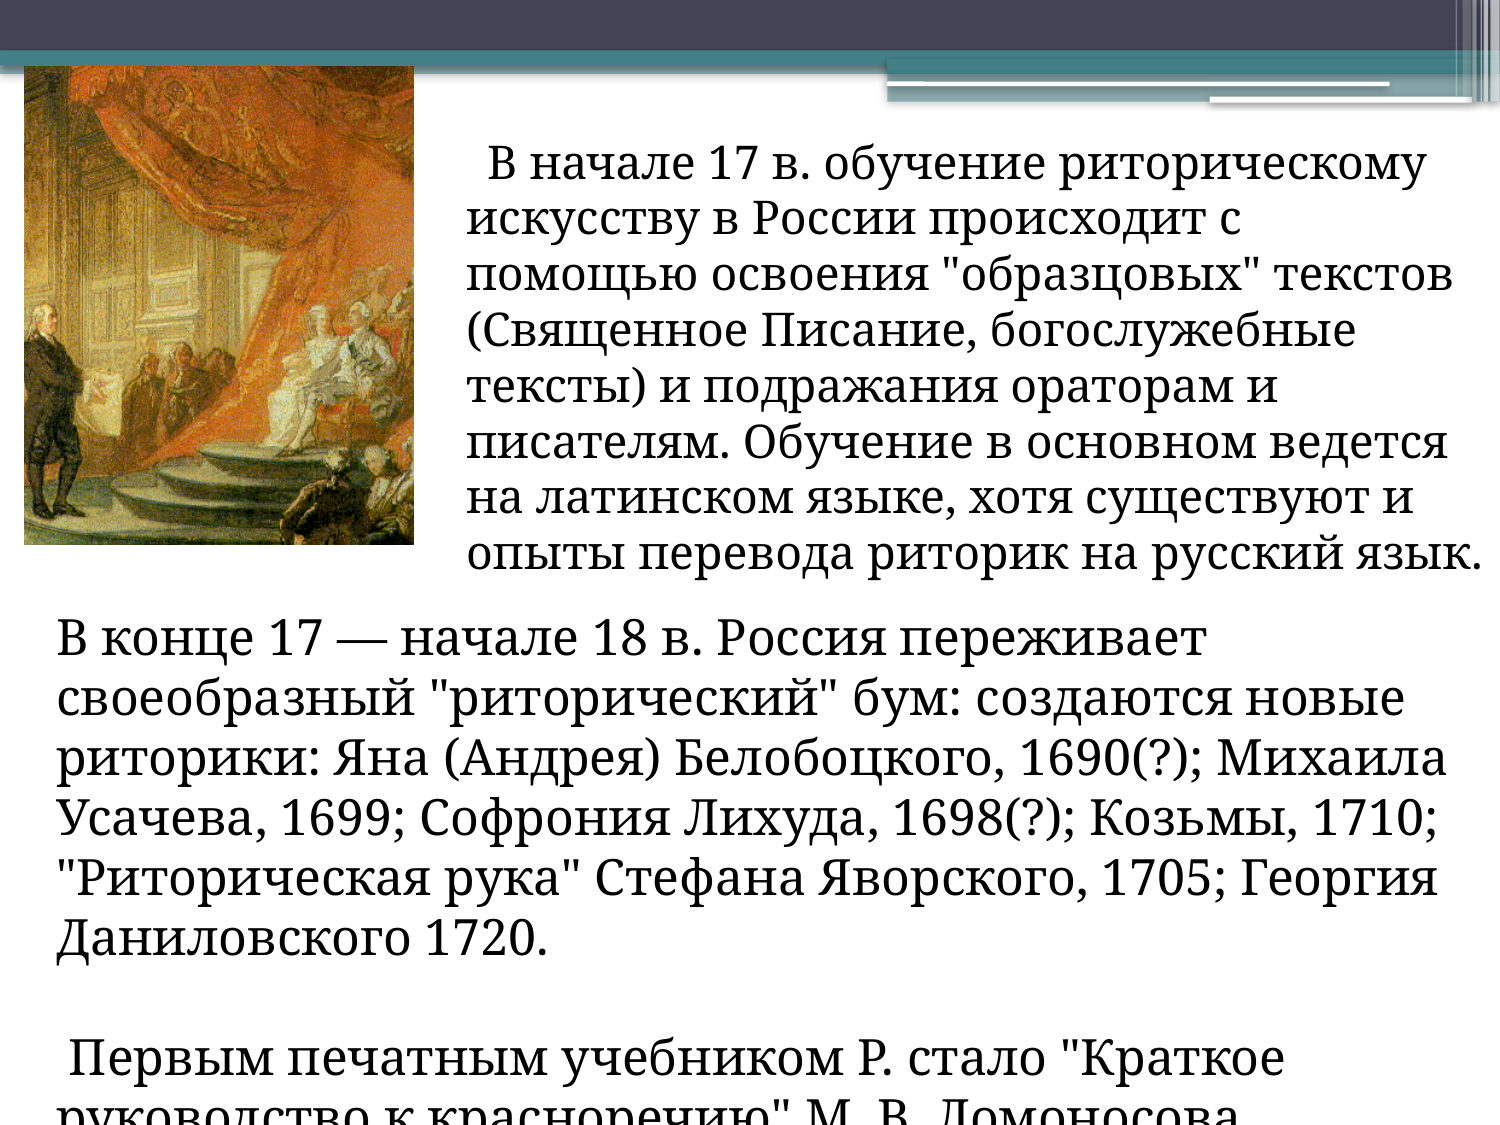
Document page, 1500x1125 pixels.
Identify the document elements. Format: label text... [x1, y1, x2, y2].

text_box В конце 17 — начале 18 в. Россия переживает своеобразный "риторический" бум: создаются новые риторики: Яна (Андрея) Белобоцкого, 1690(?); Михаила Усачева, 1699; Софрония Лихуда, 1698(?); Козьмы, 1710; "Риторическая рука" Стефана Яворского, 1705; Георгия Даниловского 1720. Первым печатным учебником Р. стало "Краткое руководство к красноречию" М. В. Ломоносова. [41, 597, 1500, 1125]
list В начале 17 в. обучение риторическому искусству в России происходит с помощью освоения "образцовых" текстов (Священное Писание, богослужебные тексты) и подражания ораторам и писателям. Обучение в основном ведется на латинском языке, хотя существуют и опыты перевода риторик на русский язык. [395, 125, 1500, 597]
picture [23, 66, 414, 546]
